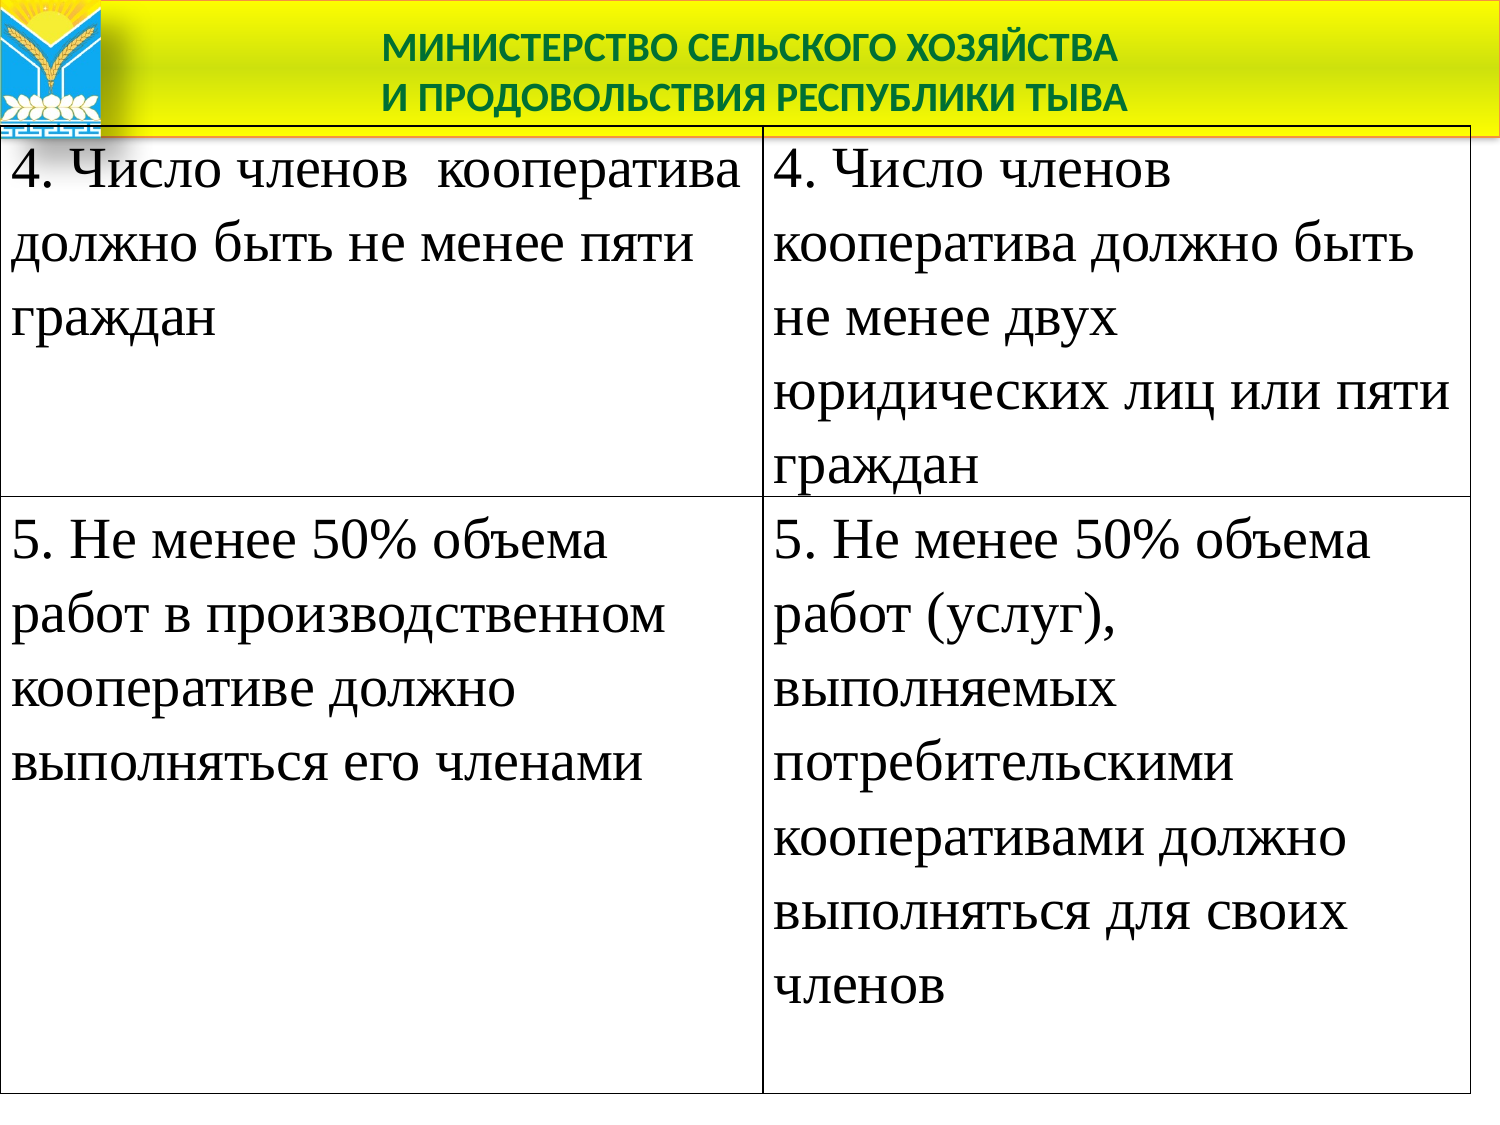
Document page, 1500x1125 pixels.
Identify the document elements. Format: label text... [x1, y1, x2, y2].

table_cell 5. Не менее 50% объема работ (услуг), выполняемых потребительскими кооперативами должно выполняться для своих членов [764, 497, 1470, 1093]
picture [0, 0, 101, 139]
table_header 4. Число членов кооператива должно быть не менее пяти граждан [1, 127, 762, 496]
table_header 4. Число членов кооператива должно быть не менее двух юридических лиц или пяти граждан [764, 127, 1470, 496]
text_box МИНИСТЕРСТВО СЕЛЬСКОГО ХОЗЯЙСТВА И ПРОДОВОЛЬСТВИЯ РЕСПУБЛИКИ ТЫВА [103, 0, 1500, 150]
table_cell 5. Не менее 50% объема работ в производственном кооперативе должно выполняться его членами [1, 497, 762, 1093]
